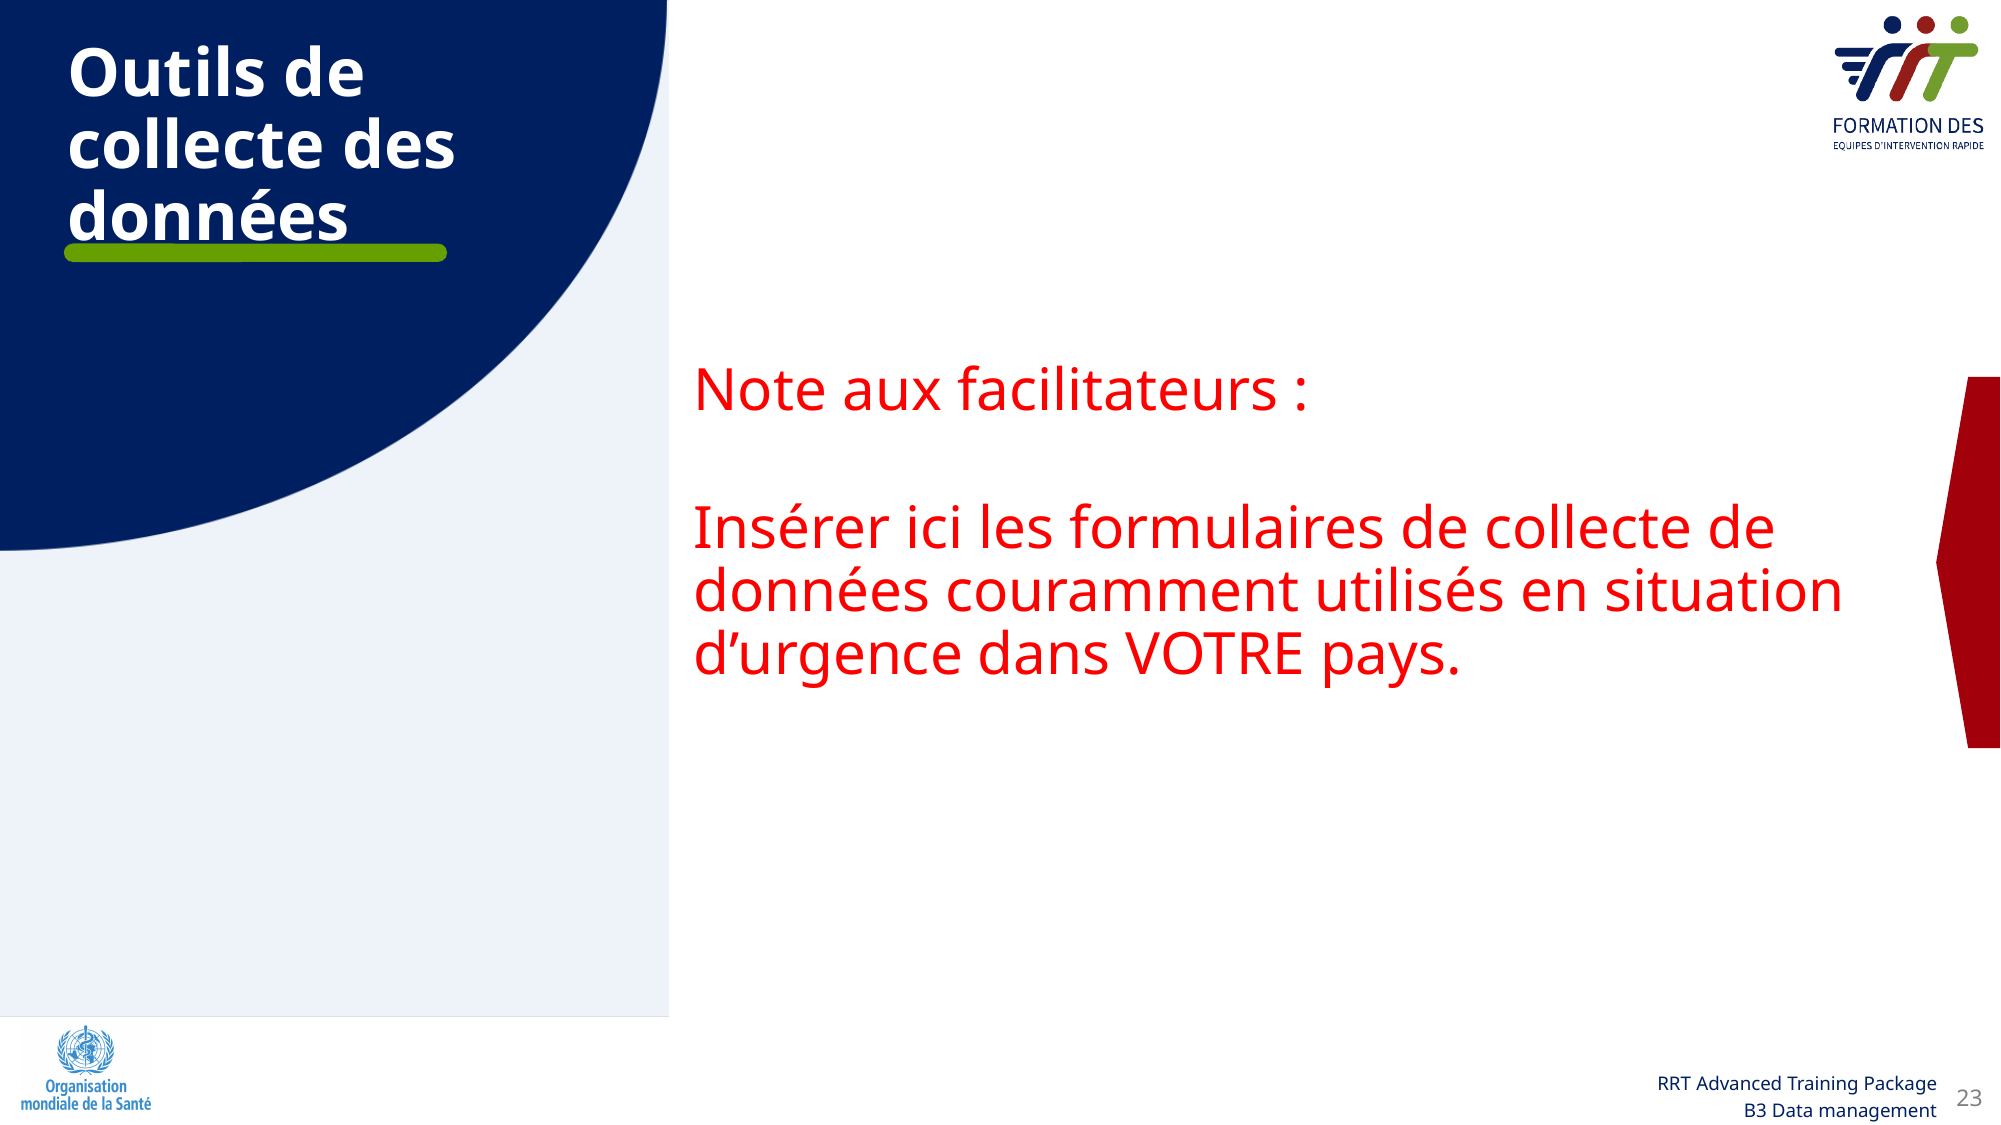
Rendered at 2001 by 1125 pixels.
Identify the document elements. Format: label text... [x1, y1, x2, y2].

picture [0, 0, 669, 1018]
picture [20, 1024, 152, 1111]
title Outils de collecte des données [51, 61, 601, 234]
picture [1833, 15, 1984, 151]
list Note aux facilitateurs : Insérer ici les formulaires de collecte de données couramment utilisés en situation d’urgence dans VOTRE pays. [685, 351, 1922, 741]
